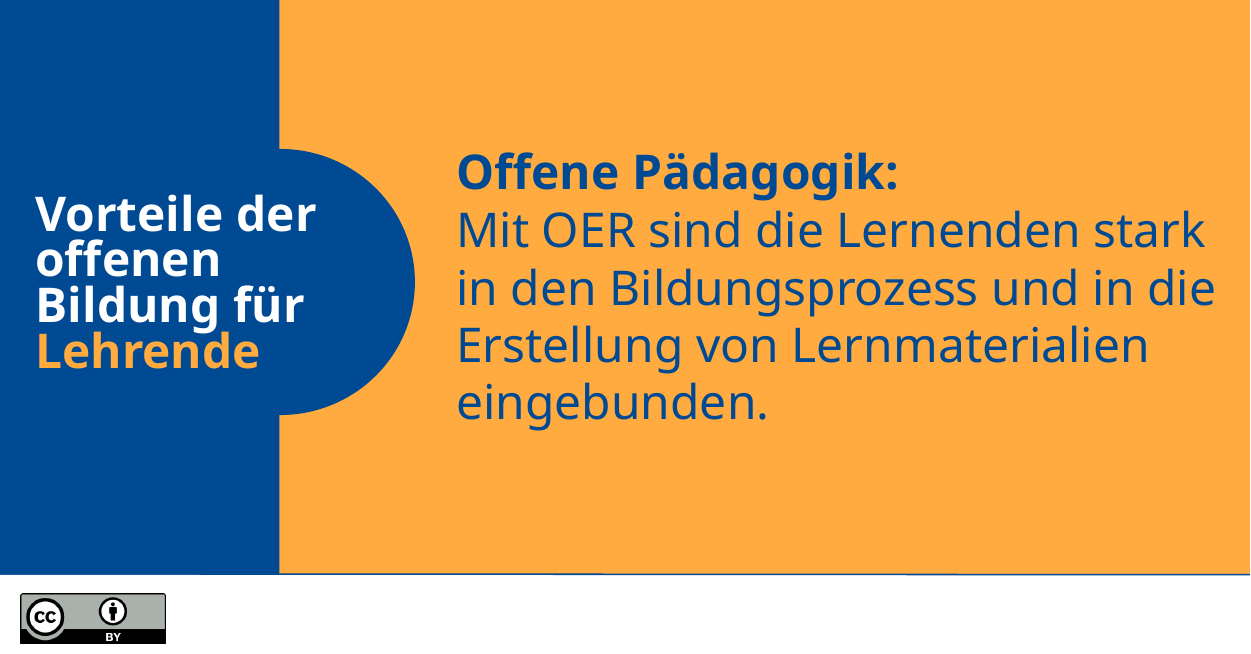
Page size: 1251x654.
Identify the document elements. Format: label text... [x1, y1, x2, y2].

text_box [206, 393, 355, 416]
text_box [382, 194, 415, 370]
text_box [195, 148, 366, 179]
text_box Offene Pädagogik: Mit OER sind die Lernenden stark in den Bildungsprozess und in die Erstellung von Lernmaterialien eingebunden. [441, 127, 1234, 445]
text_box [0, 0, 280, 573]
picture [20, 592, 166, 645]
text_box [0, 582, 1250, 654]
text_box Vorteile der offenen Bildung für Lehrende [20, 179, 382, 393]
